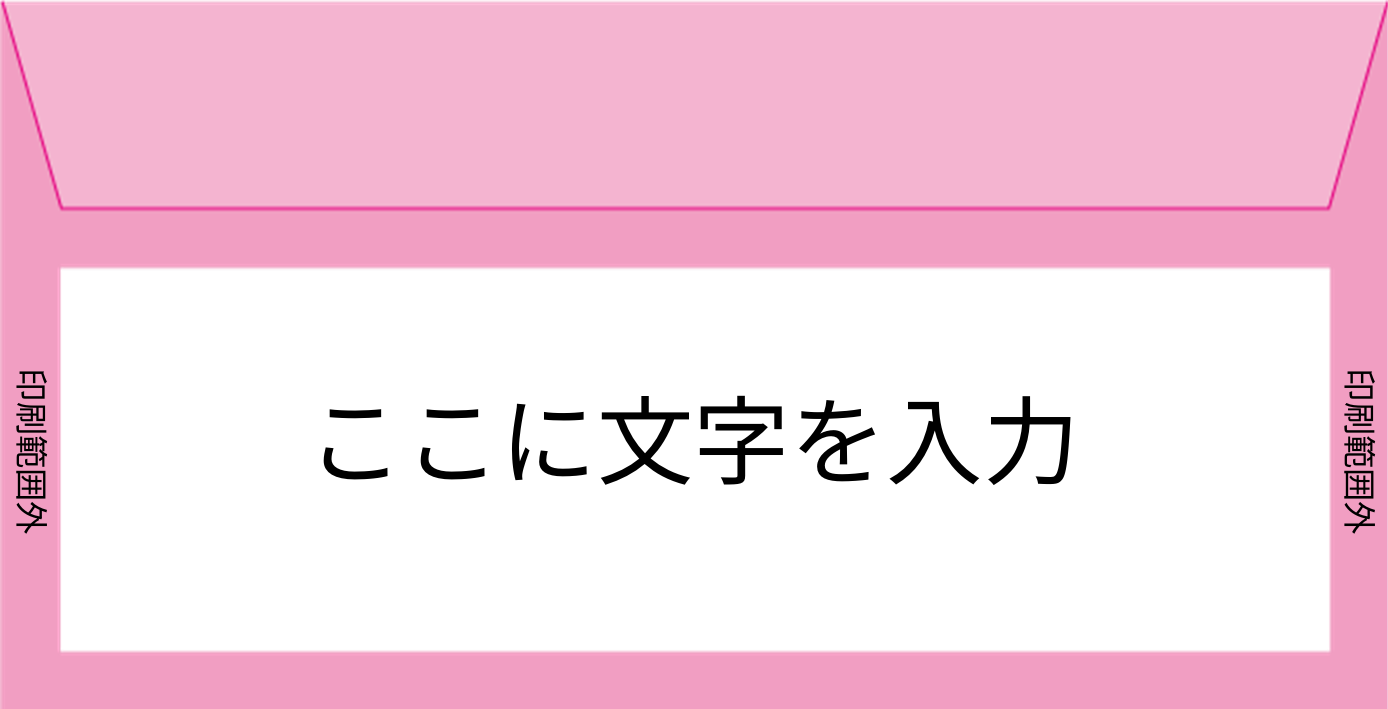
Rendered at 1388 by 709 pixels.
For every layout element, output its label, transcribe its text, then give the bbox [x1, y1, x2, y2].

text_box ここに文字を入力 [283, 369, 1105, 510]
picture [0, 0, 1388, 709]
